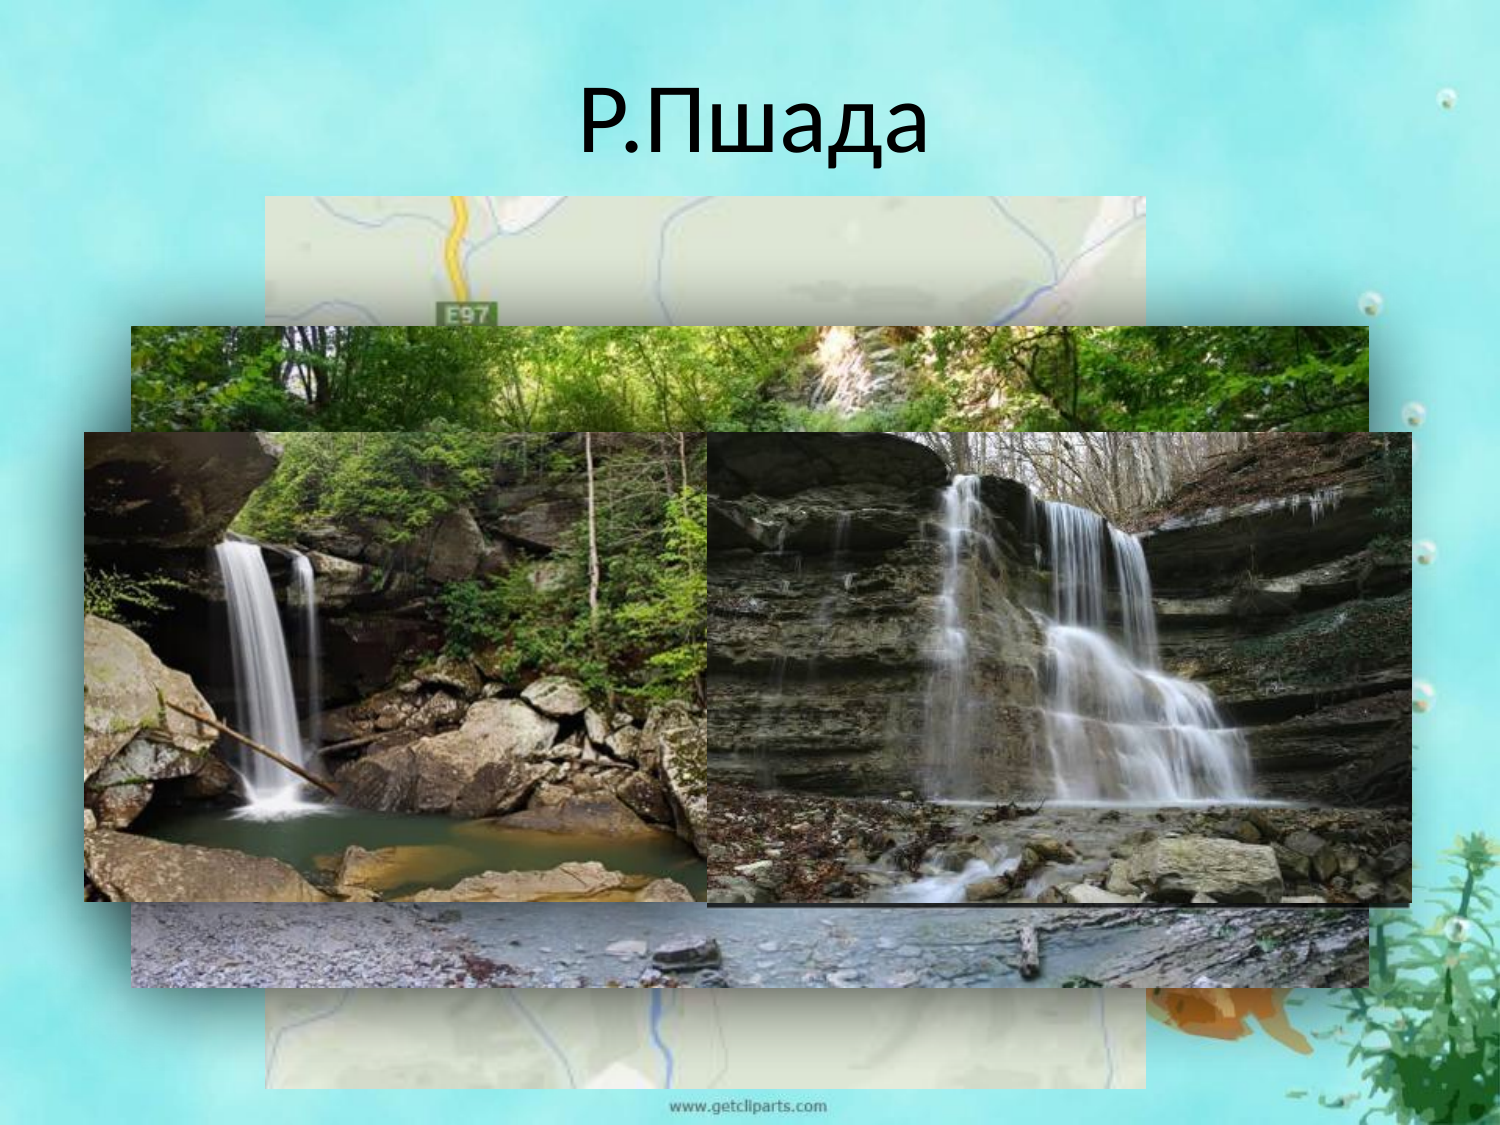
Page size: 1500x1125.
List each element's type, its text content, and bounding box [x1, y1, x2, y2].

title Р.Пшада [4, 54, 1500, 171]
picture [0, 0, 1500, 1125]
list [84, 432, 704, 902]
